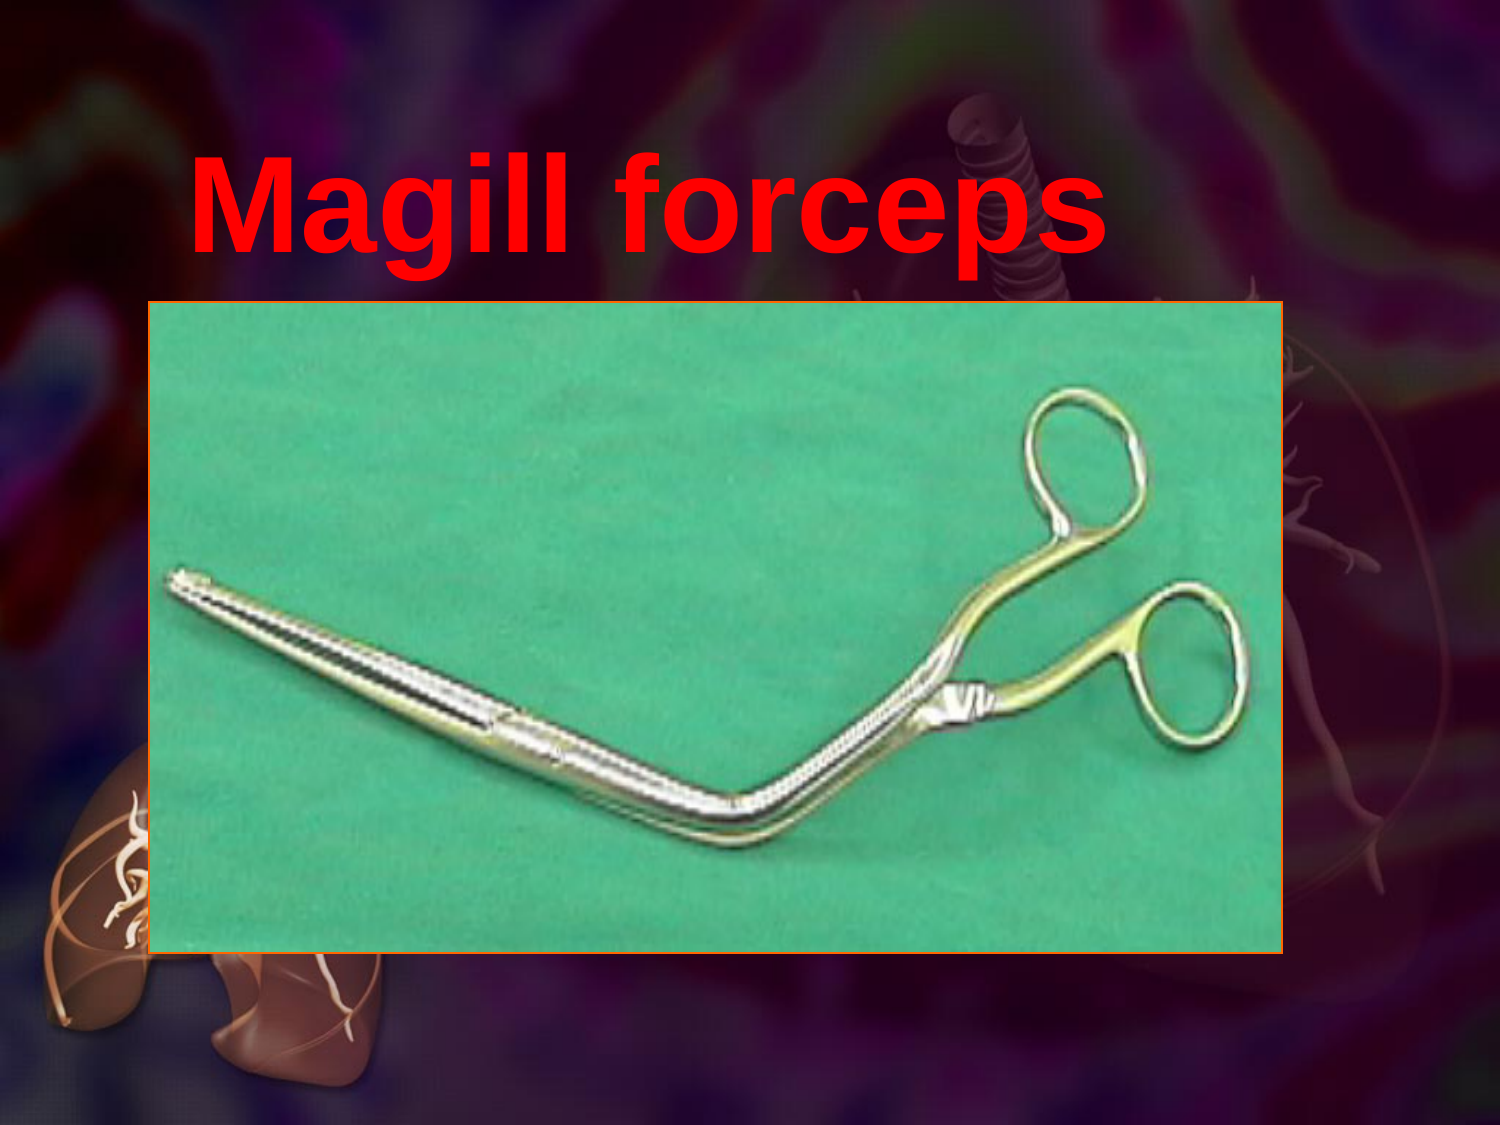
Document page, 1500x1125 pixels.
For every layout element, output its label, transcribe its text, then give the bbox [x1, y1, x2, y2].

picture [0, 0, 1500, 1125]
title Magill forceps [171, 99, 1271, 288]
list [149, 302, 1282, 953]
